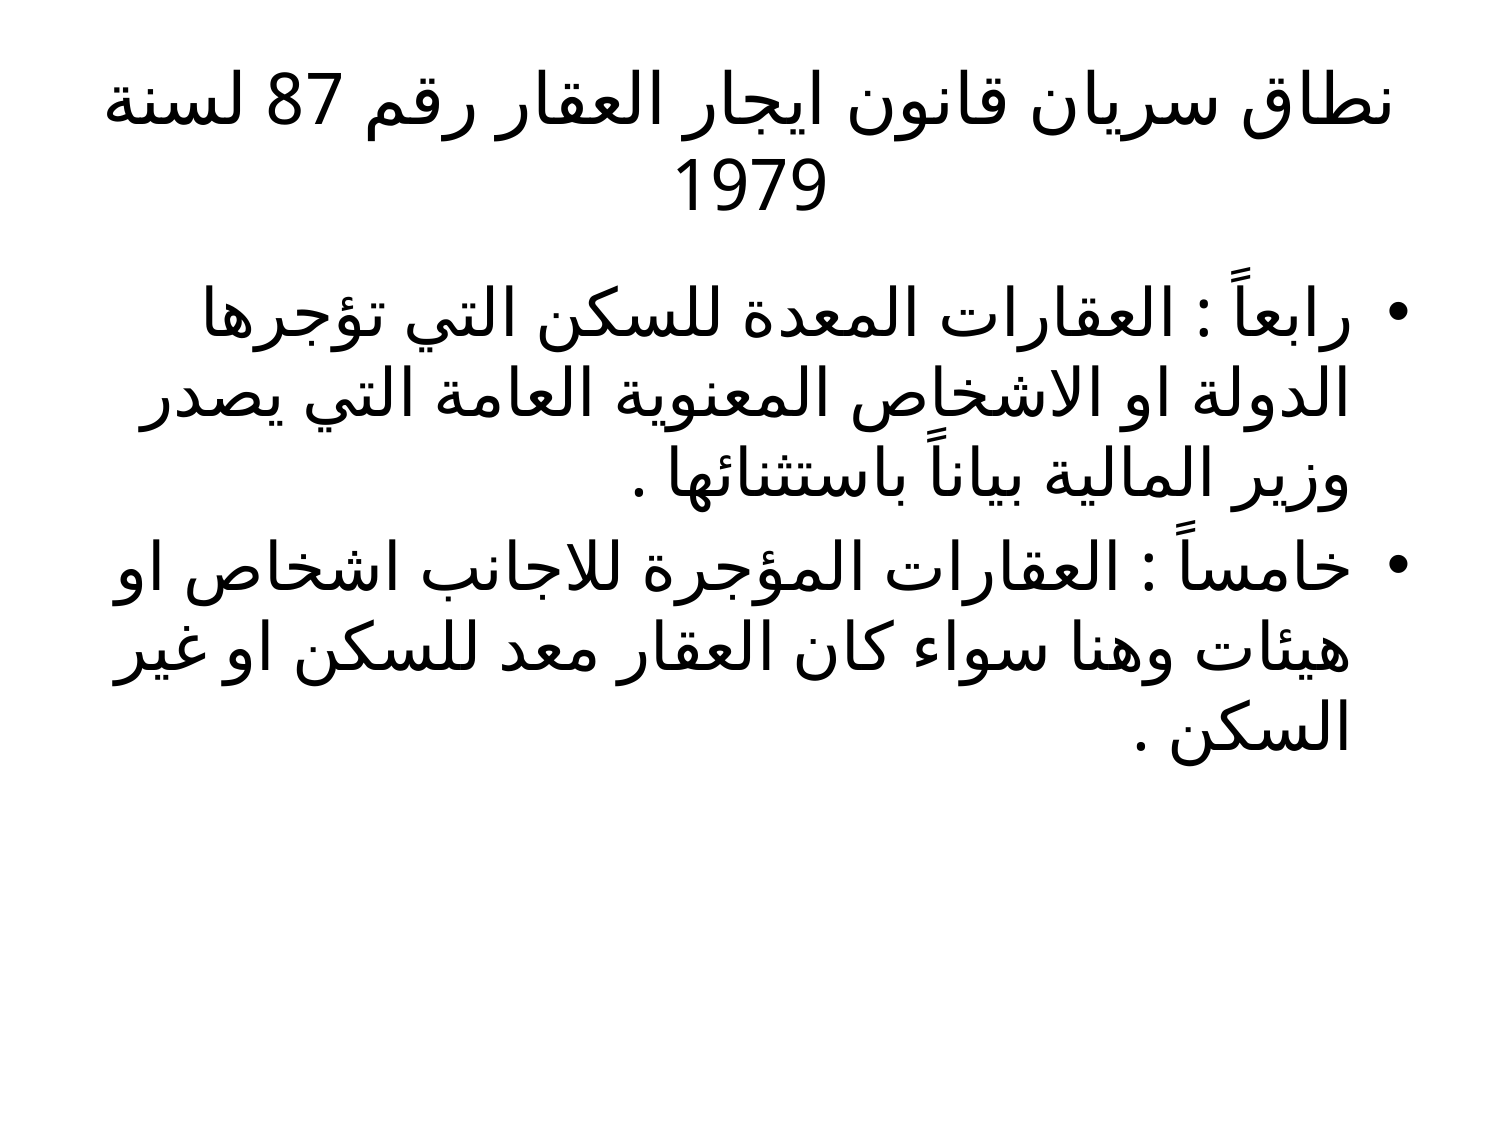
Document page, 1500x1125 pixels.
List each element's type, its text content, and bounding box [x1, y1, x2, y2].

list رابعاً : العقارات المعدة للسكن التي تؤجرها الدولة او الاشخاص المعنوية العامة التي يصدر وزير المالية بياناً باستثنائها . خامساً : العقارات المؤجرة للاجانب اشخاص او هيئات وهنا سواء كان العقار معد للسكن او غير السكن . [75, 262, 1425, 1005]
title نطاق سريان قانون ايجار العقار رقم 87 لسنة 1979 [75, 45, 1425, 233]
